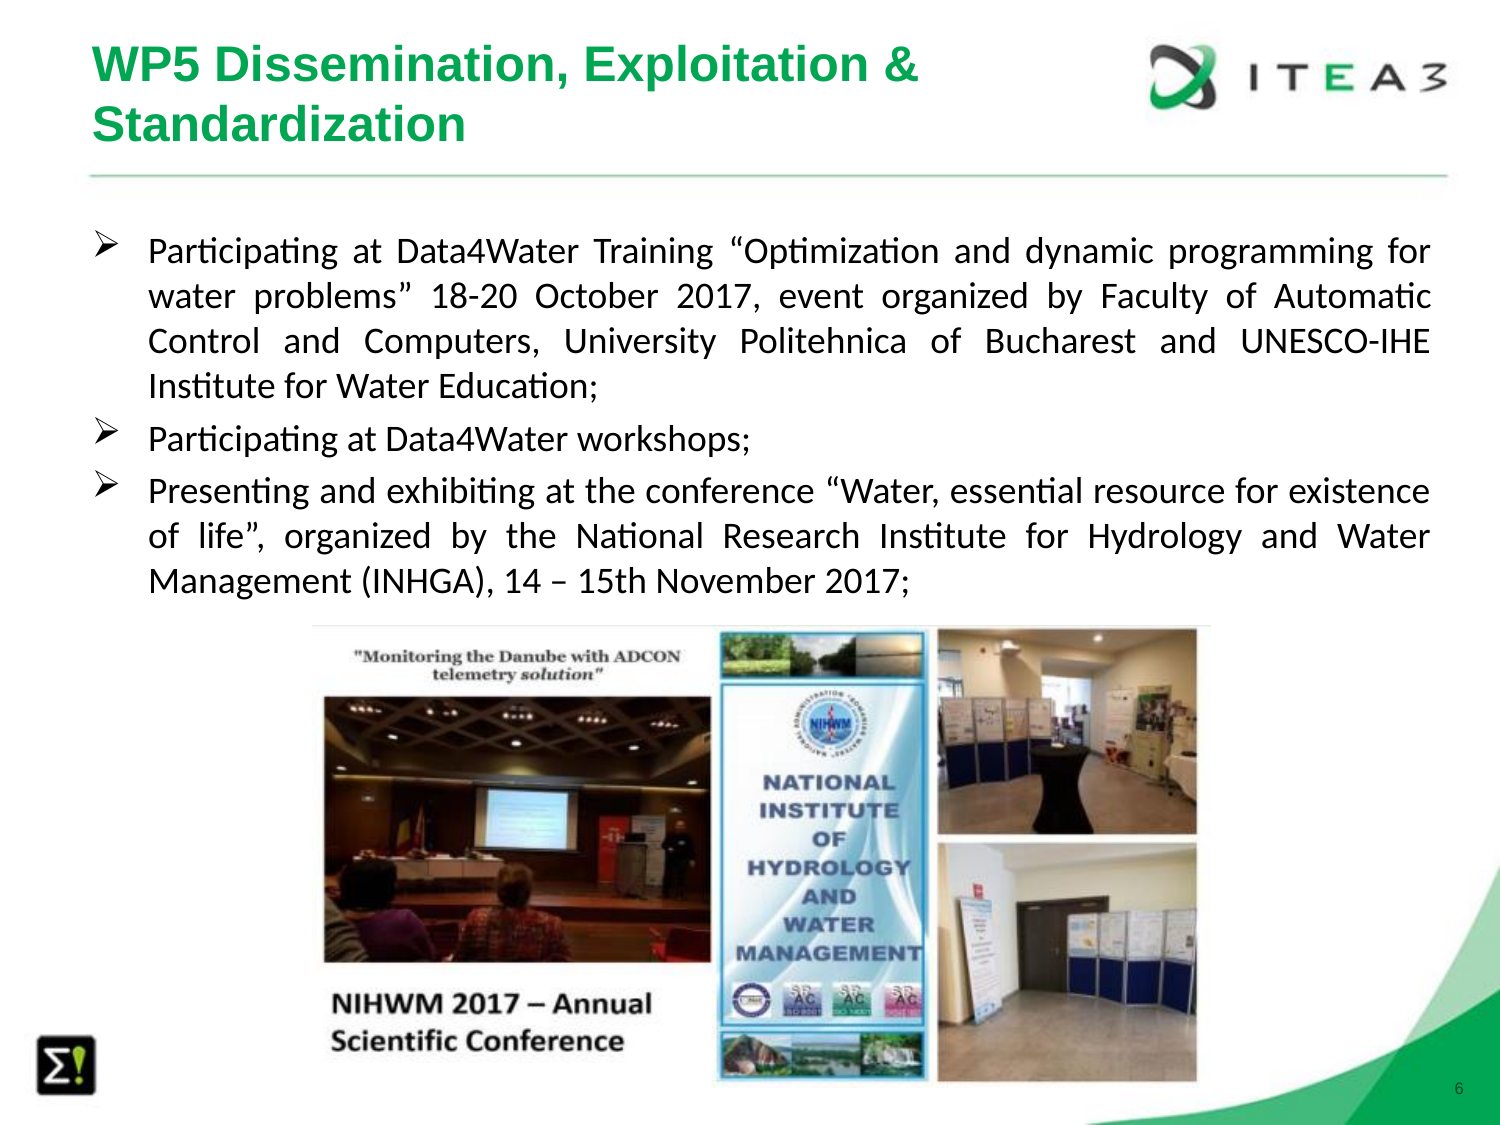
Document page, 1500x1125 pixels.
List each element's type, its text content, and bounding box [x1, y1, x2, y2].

title WP5 Dissemination, Exploitation & Standardization [76, 23, 1099, 160]
picture [0, 0, 1500, 1125]
list Participating at Data4Water Training “Optimization and dynamic programming for water problems” 18-20 October 2017, event organized by Faculty of Automatic Control and Computers, University Politehnica of Bucharest and UNESCO-IHE Institute for Water Education; Participating at Data4Water workshops; Presenting and exhibiting at the conference “Water, essential resource for existence of life”, organized by the National Research Institute for Hydrology and Water Management (INHGA), 14 – 15th November 2017; [76, 218, 1447, 646]
